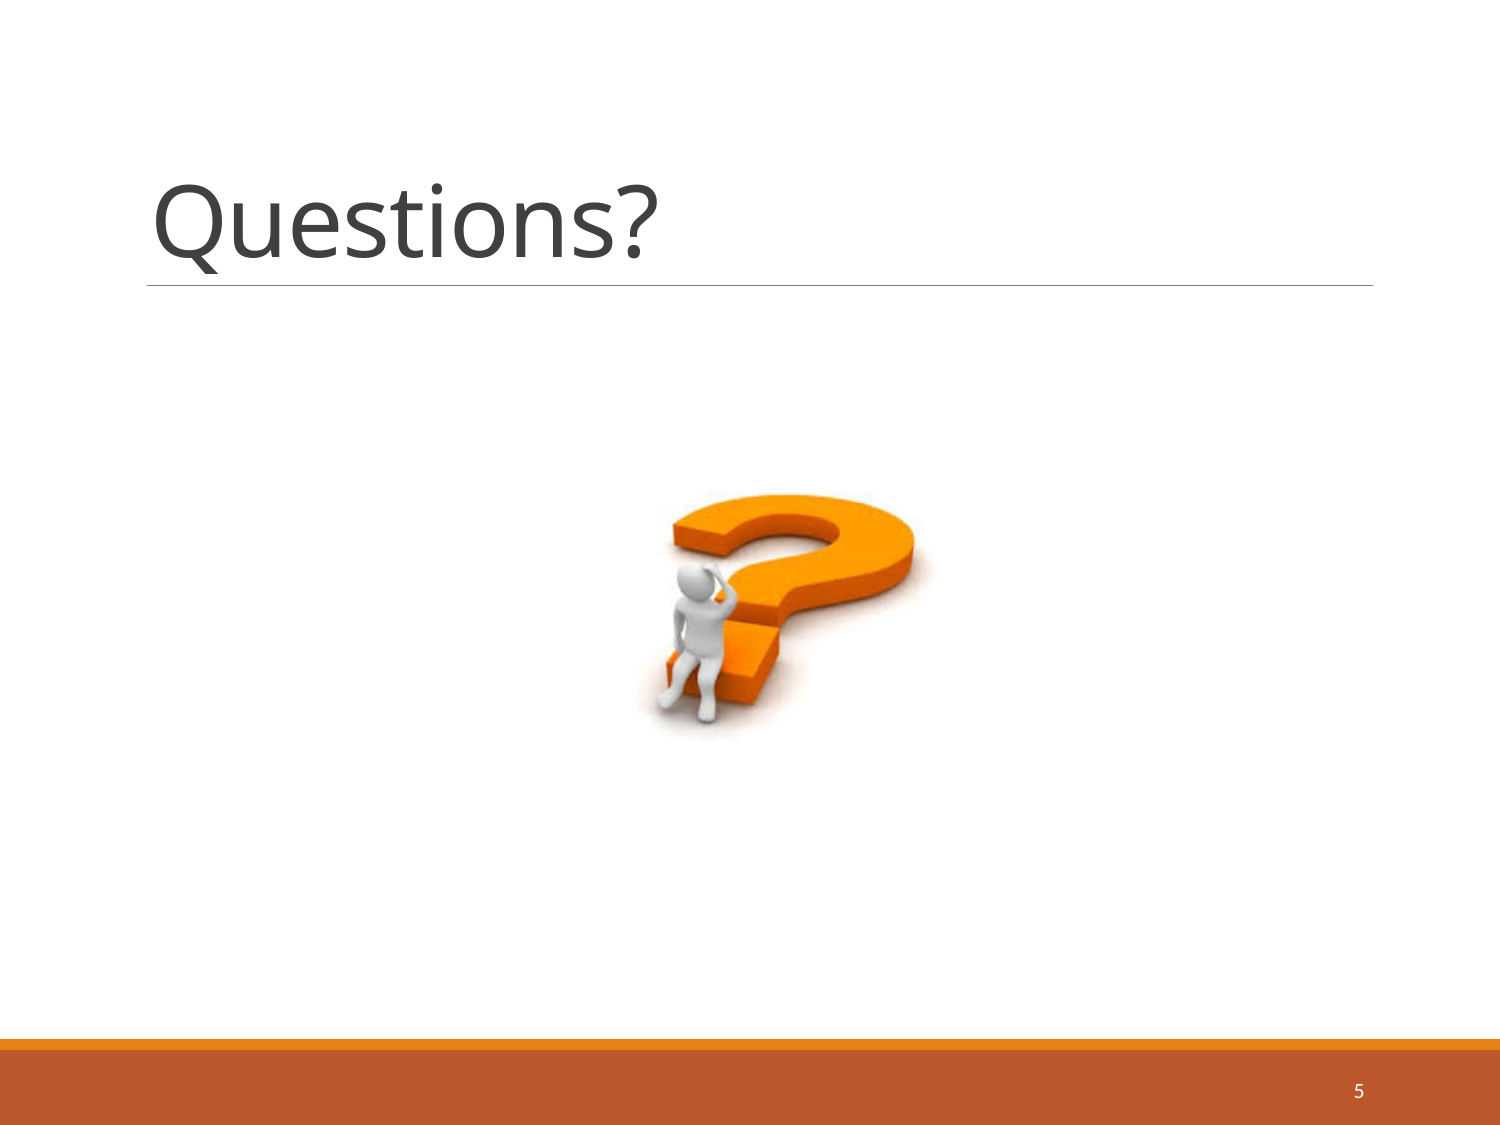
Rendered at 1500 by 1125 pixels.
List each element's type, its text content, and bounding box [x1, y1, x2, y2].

slide_number 5 [1218, 1059, 1380, 1120]
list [595, 442, 949, 796]
title Questions? [135, 47, 1373, 285]
